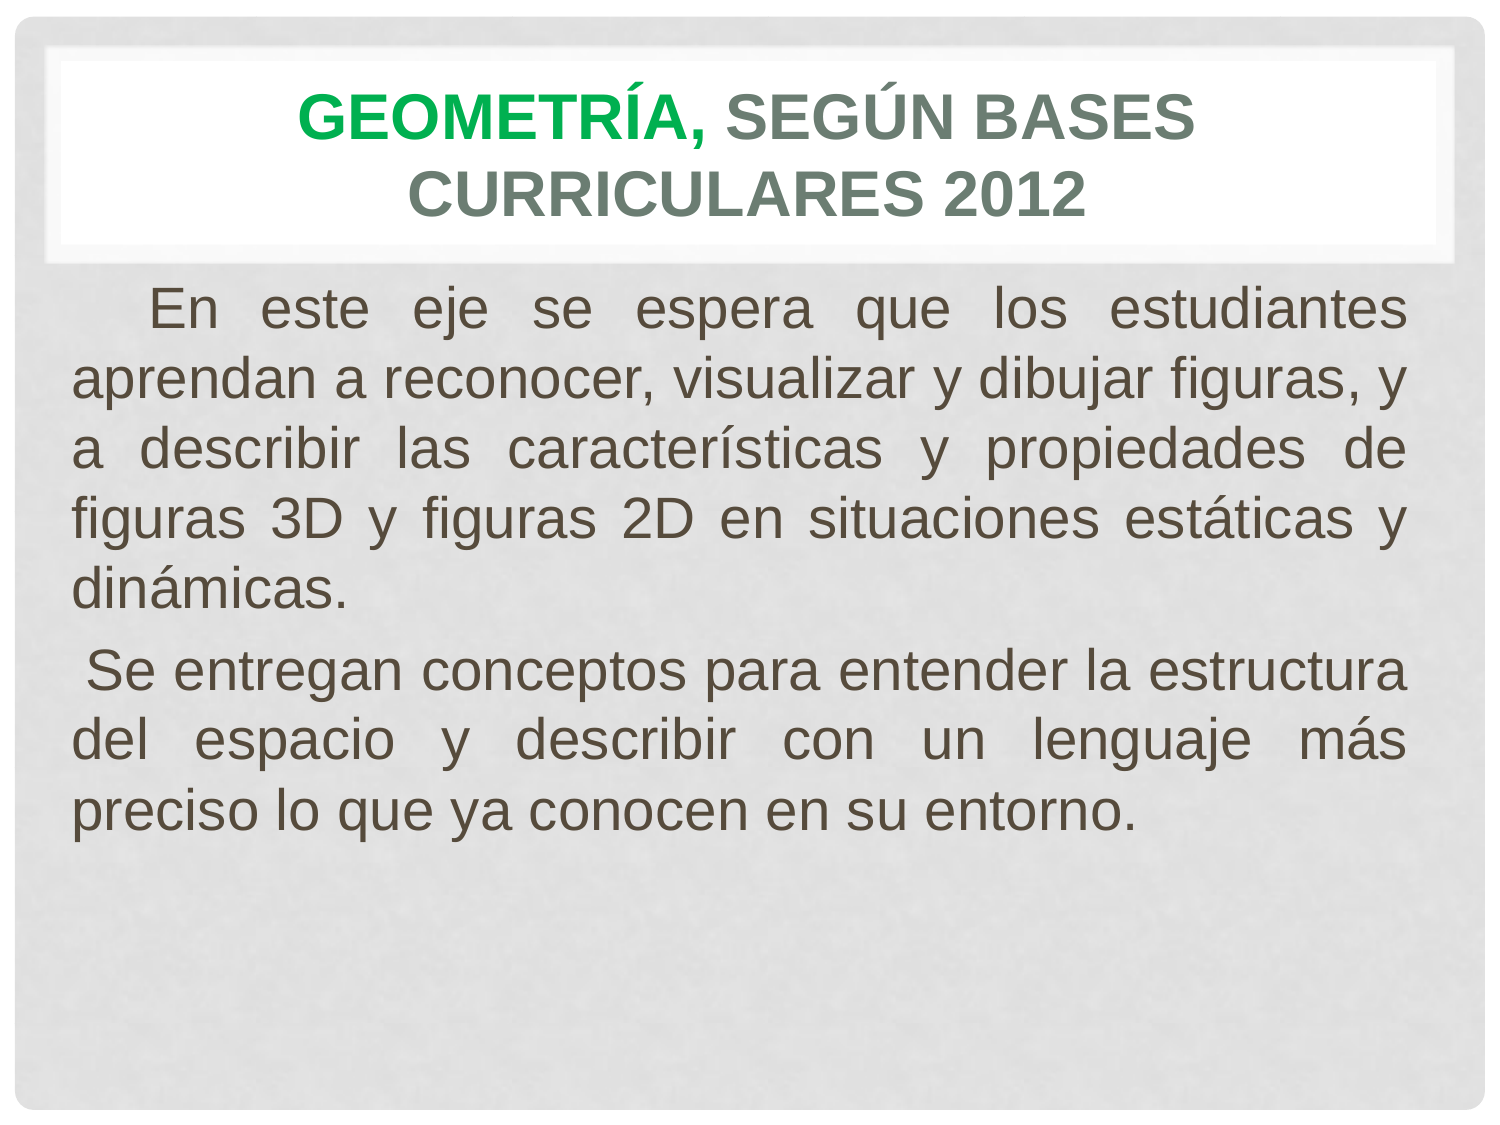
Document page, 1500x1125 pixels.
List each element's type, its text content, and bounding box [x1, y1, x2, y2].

title Geometría, según Bases Curriculares 2012 [69, 66, 1425, 238]
list En este eje se espera que los estudiantes aprendan a reconocer, visualizar y dibujar figuras, y a describir las características y propiedades de figuras 3D y figuras 2D en situaciones estáticas y dinámicas. Se entregan conceptos para entender la estructura del espacio y describir con un lenguaje más preciso lo que ya conocen en su entorno. [0, 262, 1425, 1005]
